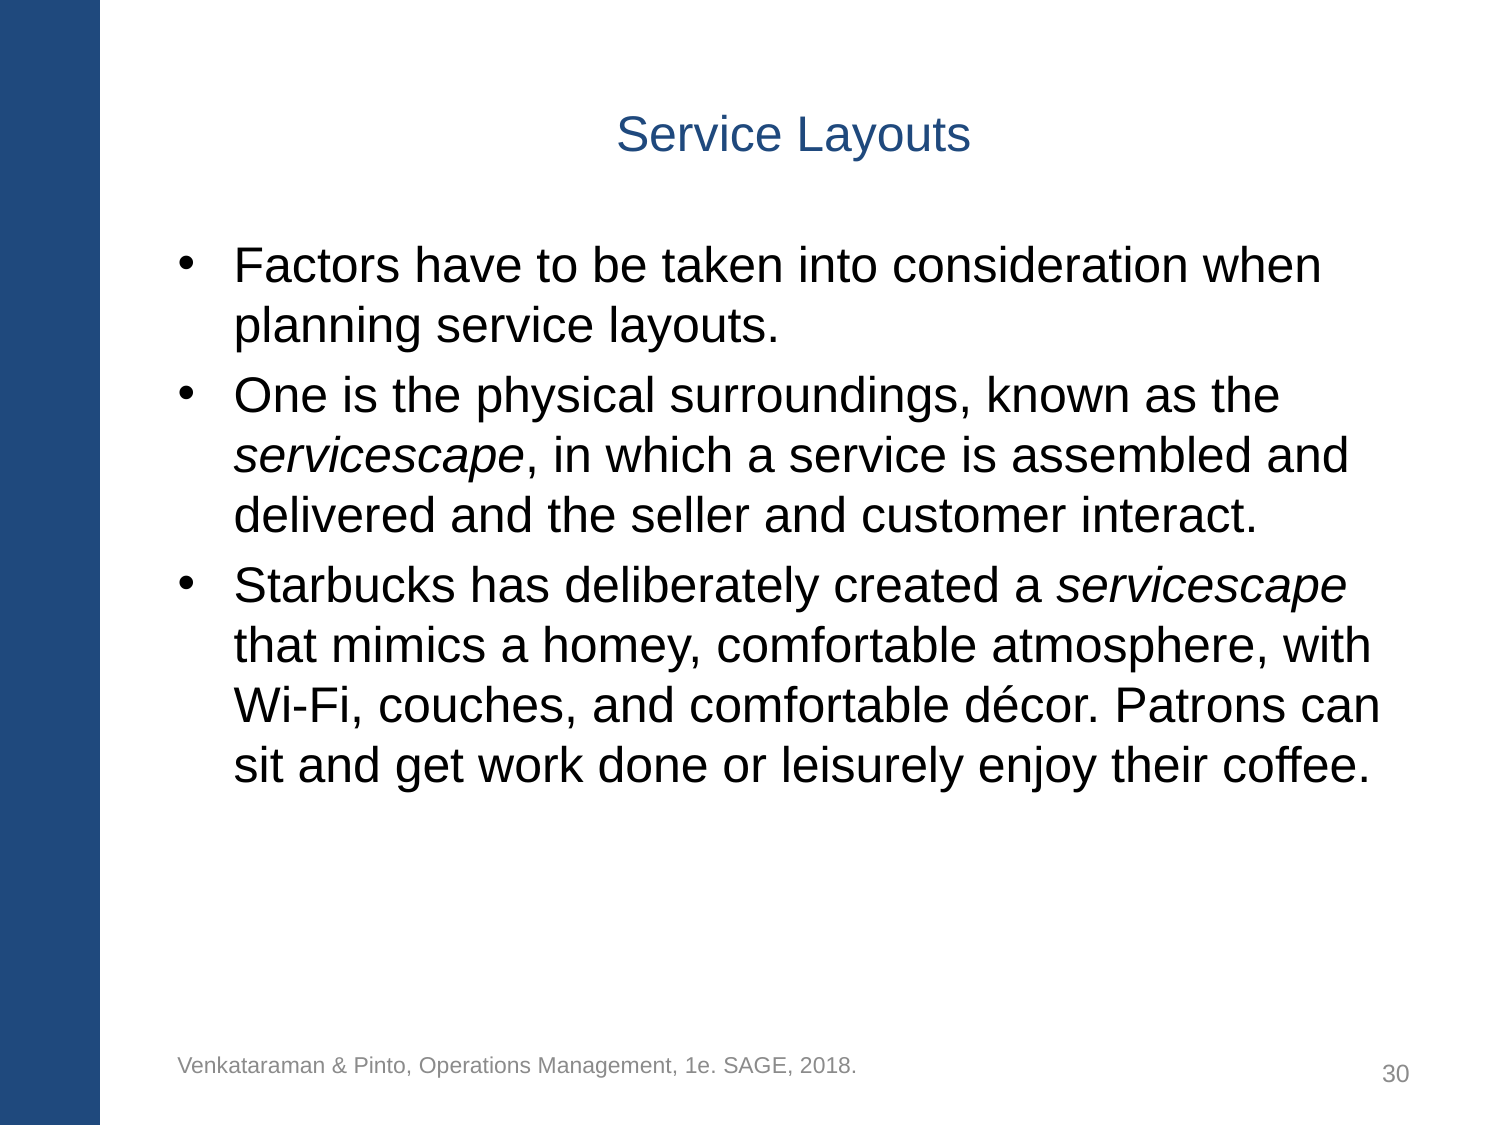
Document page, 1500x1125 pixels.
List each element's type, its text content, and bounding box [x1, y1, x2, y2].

list Factors have to be taken into consideration when planning service layouts. One is the physical surroundings, known as the servicescape, in which a service is assembled and delivered and the seller and customer interact. Starbucks has deliberately created a servicescape that mimics a homey, comfortable atmosphere, with Wi-Fi, couches, and comfortable décor. Patrons can sit and get work done or leisurely enjoy their coffee. [162, 224, 1425, 1013]
title Service Layouts [162, 37, 1425, 224]
slide_number 30 [1350, 1042, 1425, 1103]
footer Venkataraman & Pinto, Operations Management, 1e. SAGE, 2018. [162, 1042, 1313, 1103]
